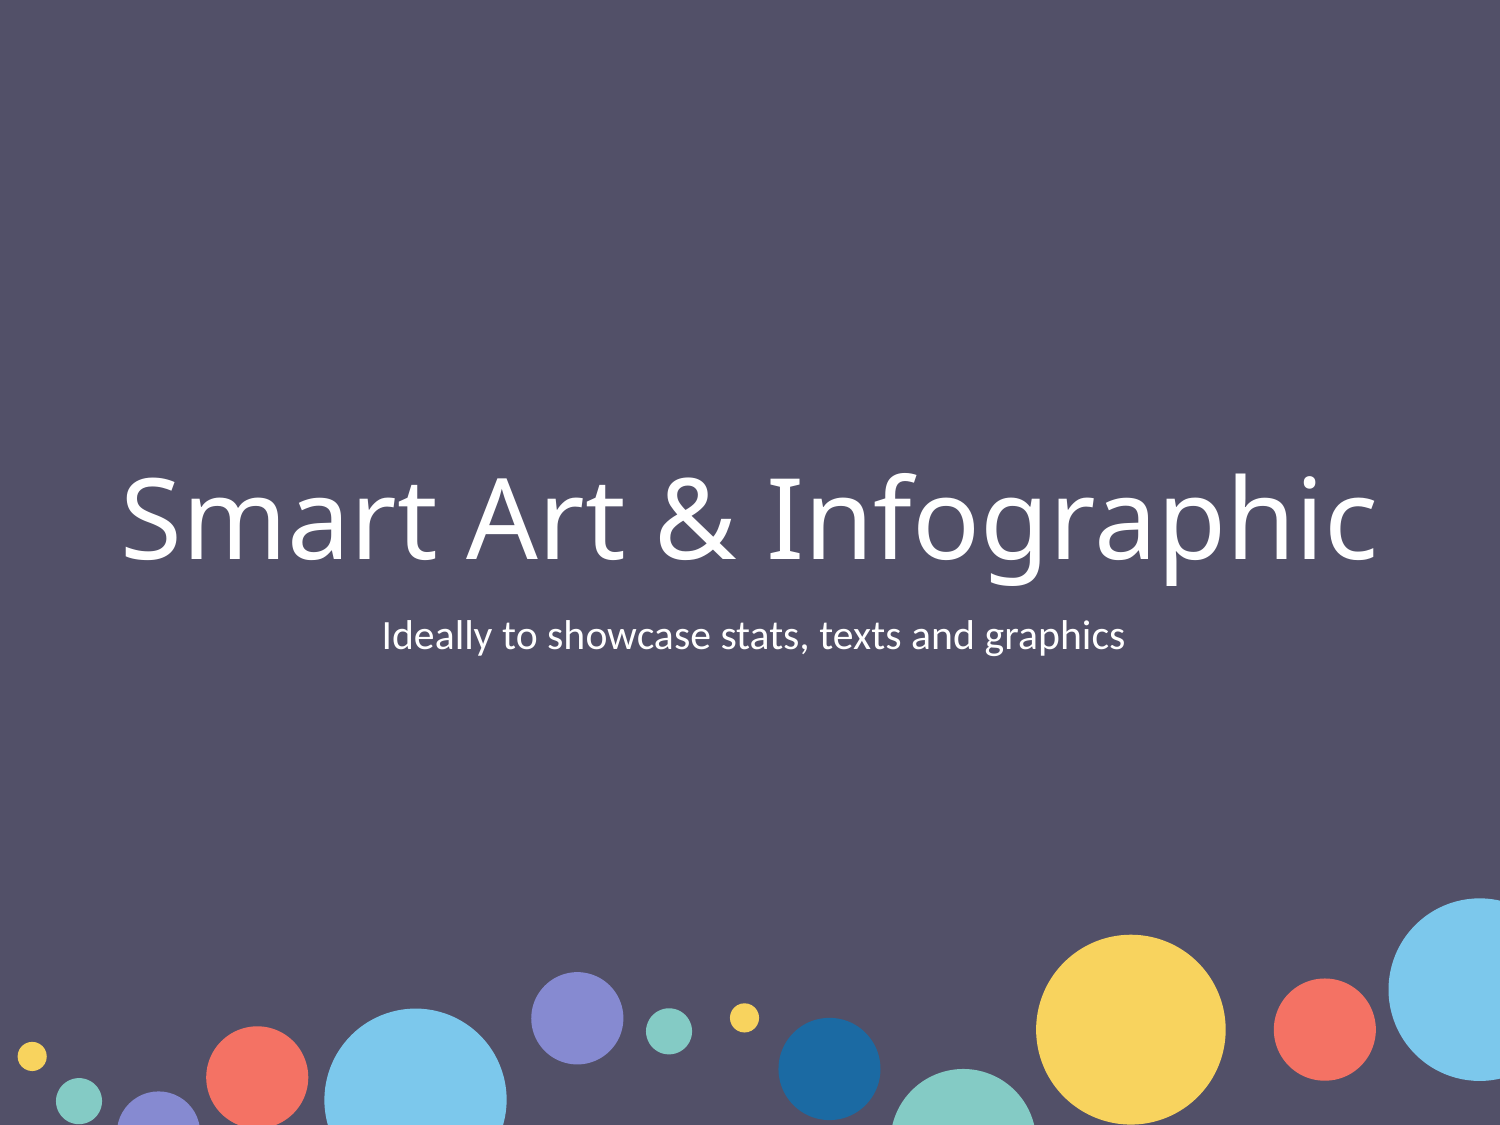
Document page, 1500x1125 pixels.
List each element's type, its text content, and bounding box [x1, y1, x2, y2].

text_box Ideally to showcase stats, texts and graphics [78, 593, 1429, 673]
title Smart Art & Infographic [75, 420, 1425, 609]
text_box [17, 898, 1500, 1125]
